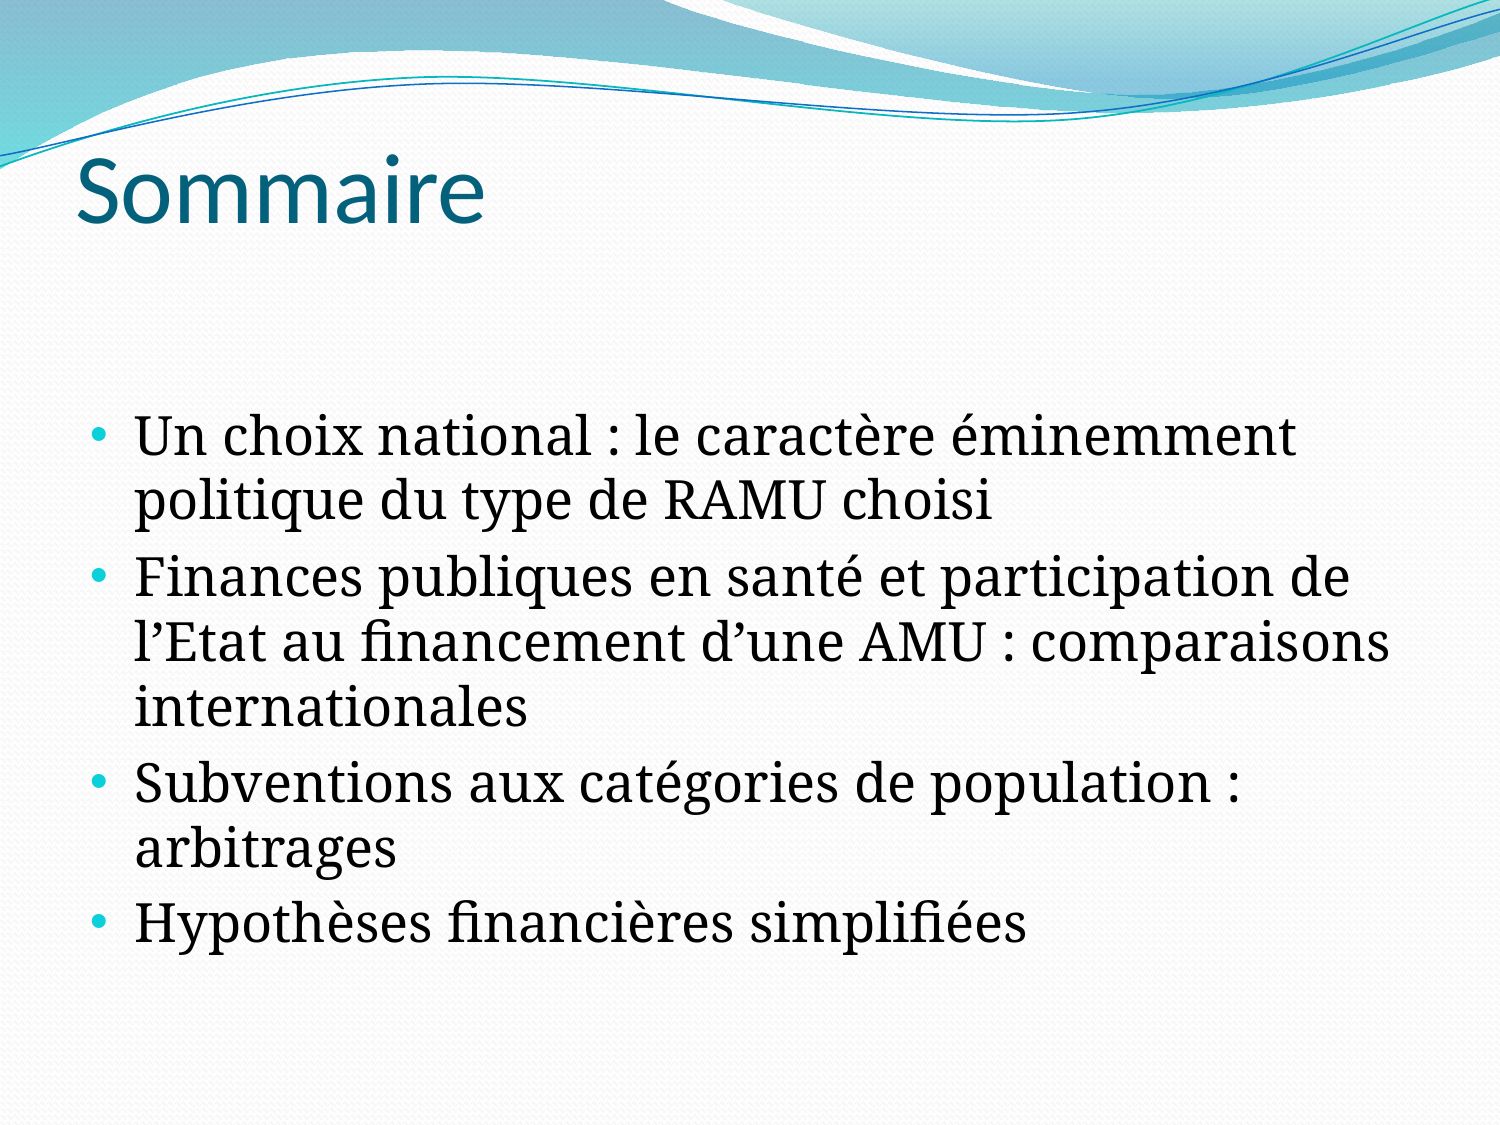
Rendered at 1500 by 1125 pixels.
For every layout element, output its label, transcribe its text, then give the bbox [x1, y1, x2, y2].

list Un choix national : le caractère éminemment politique du type de RAMU choisi Finances publiques en santé et participation de l’Etat au financement d’une AMU : comparaisons internationales Subventions aux catégories de population : arbitrages Hypothèses financières simplifiées [75, 317, 1425, 1038]
title Sommaire [75, 115, 1425, 244]
